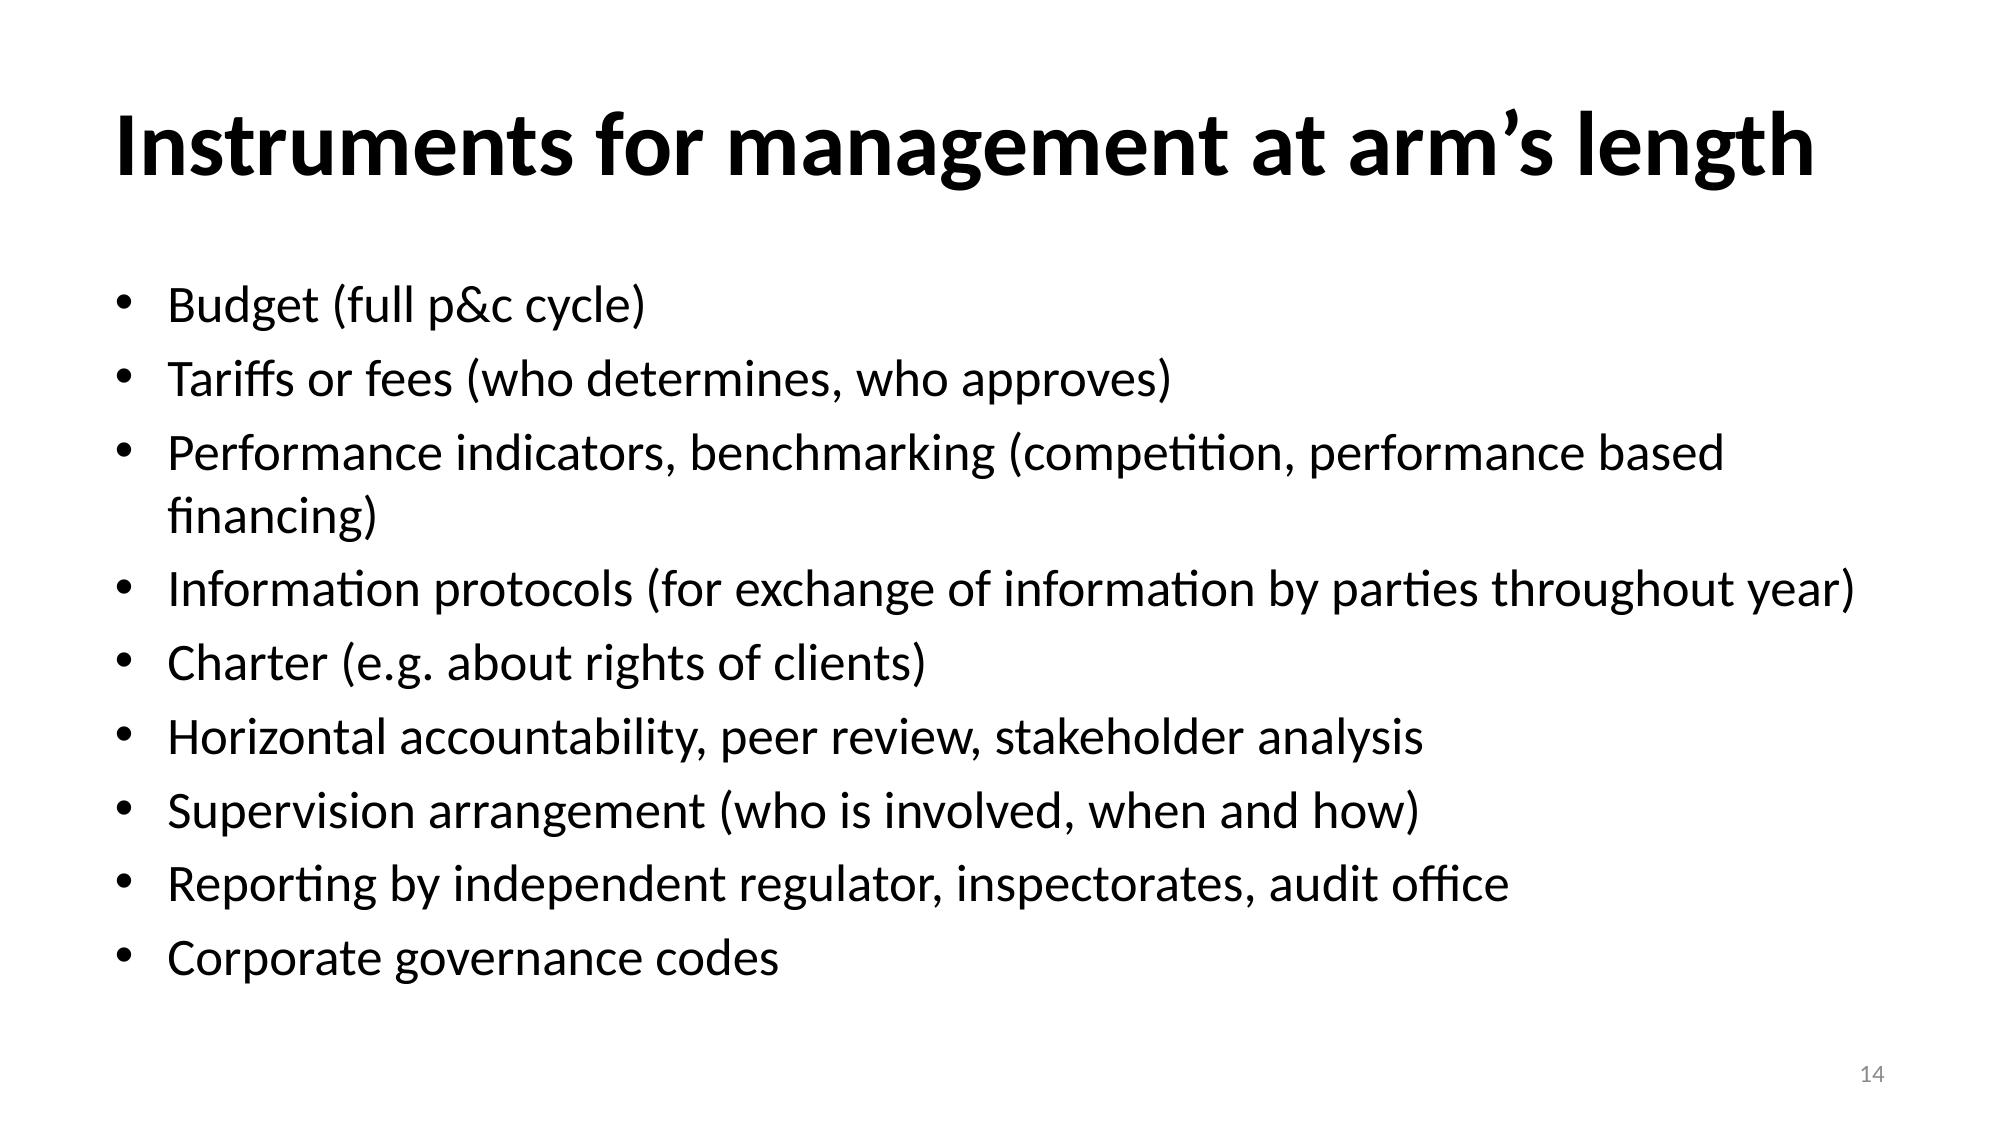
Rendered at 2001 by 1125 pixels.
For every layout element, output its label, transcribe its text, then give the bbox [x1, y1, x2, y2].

title Instruments for management at arm’s length [99, 45, 1900, 233]
slide_number 14 [1433, 1042, 1900, 1103]
list Budget (full p&c cycle) Tariffs or fees (who determines, who approves) Performance indicators, benchmarking (competition, performance based financing) Information protocols (for exchange of information by parties throughout year) Charter (e.g. about rights of clients) Horizontal accountability, peer review, stakeholder analysis Supervision arrangement (who is involved, when and how) Reporting by independent regulator, inspectorates, audit office Corporate governance codes [99, 262, 1900, 1005]
